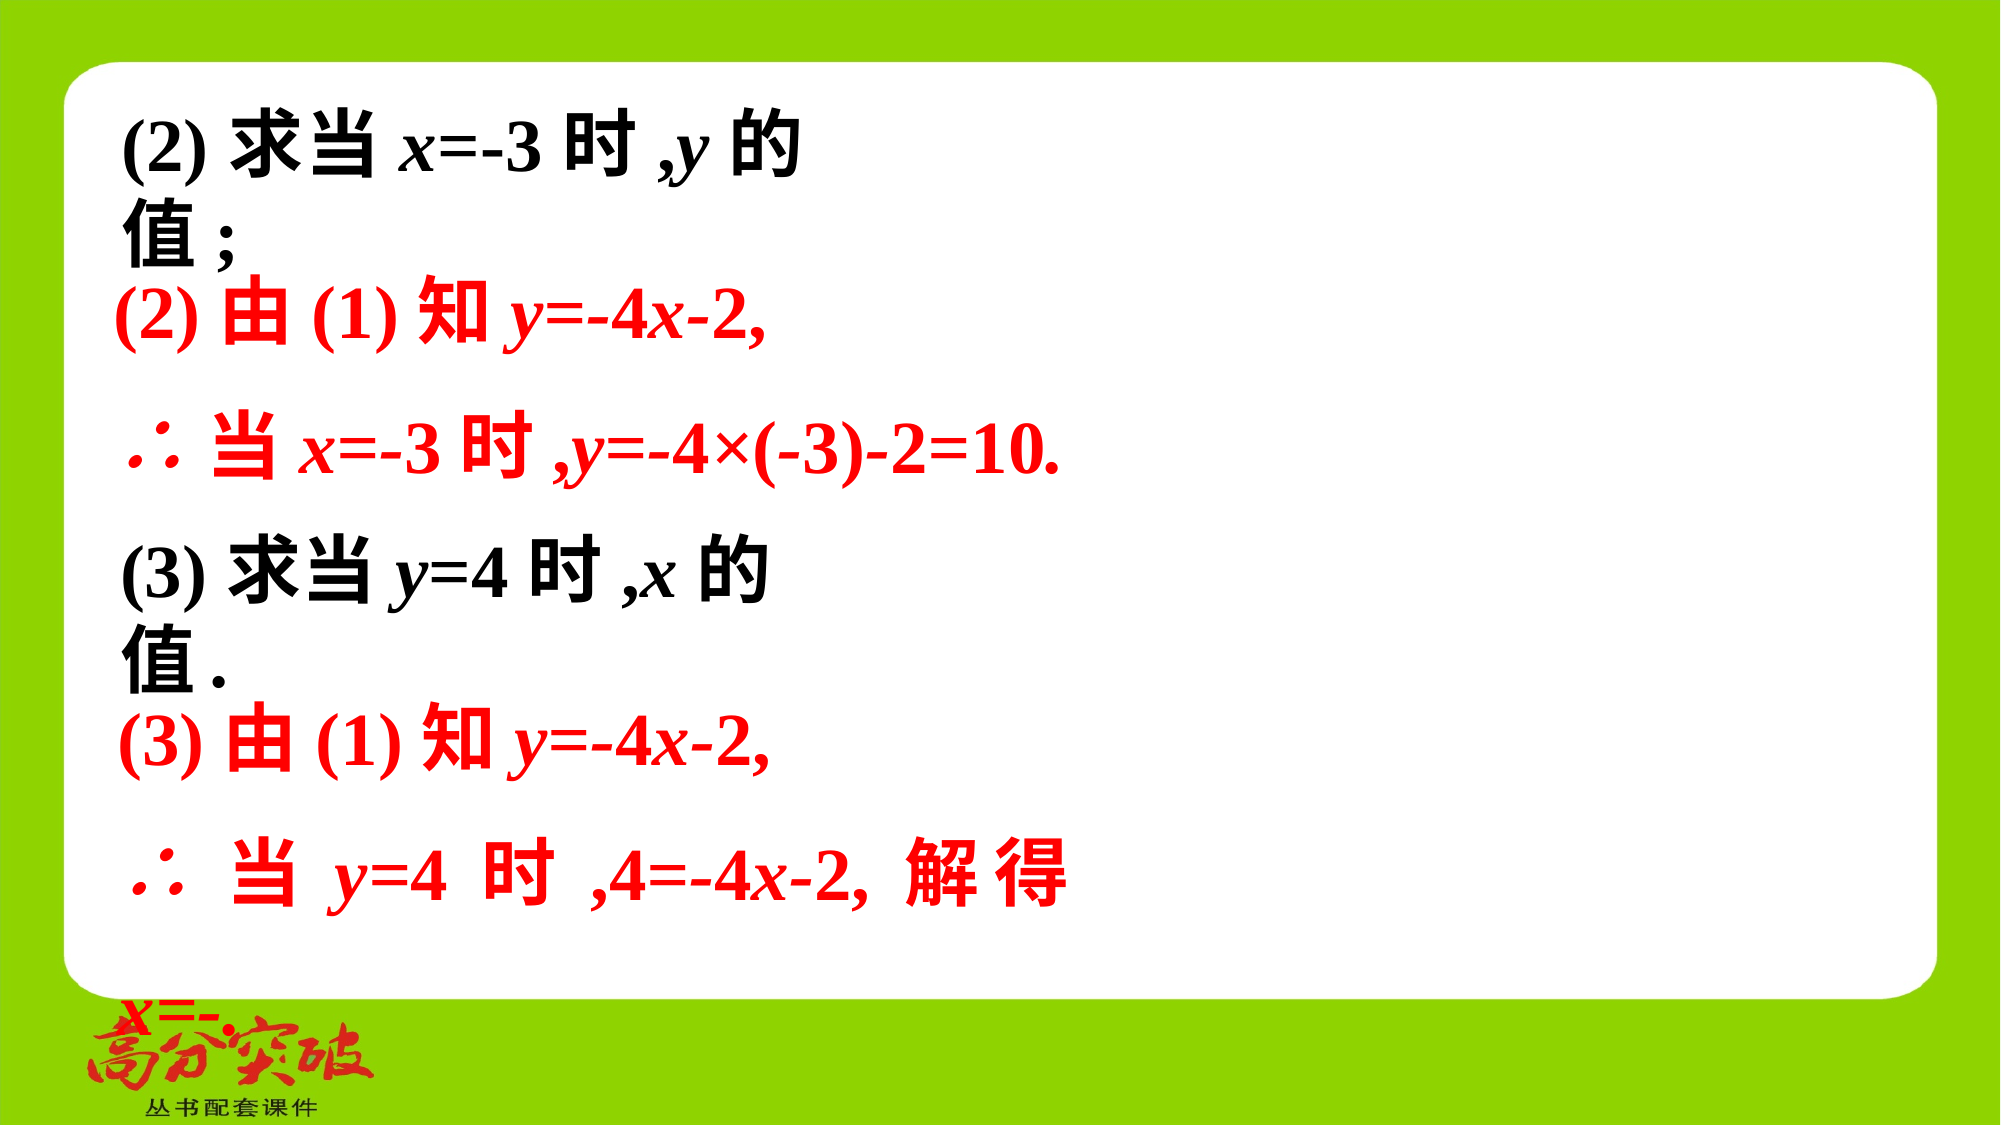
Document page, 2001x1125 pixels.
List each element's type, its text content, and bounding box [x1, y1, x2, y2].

text_box (3)求当y=4时,x的值. [105, 515, 787, 621]
text_box (2)求当x=-3时,y的值; [106, 89, 819, 194]
text_box (2)由(1)知y=-4x-2, ∴当x=-3时,y=-4×(-3)-2=10. [98, 211, 1099, 497]
picture [0, 0, 2001, 1125]
